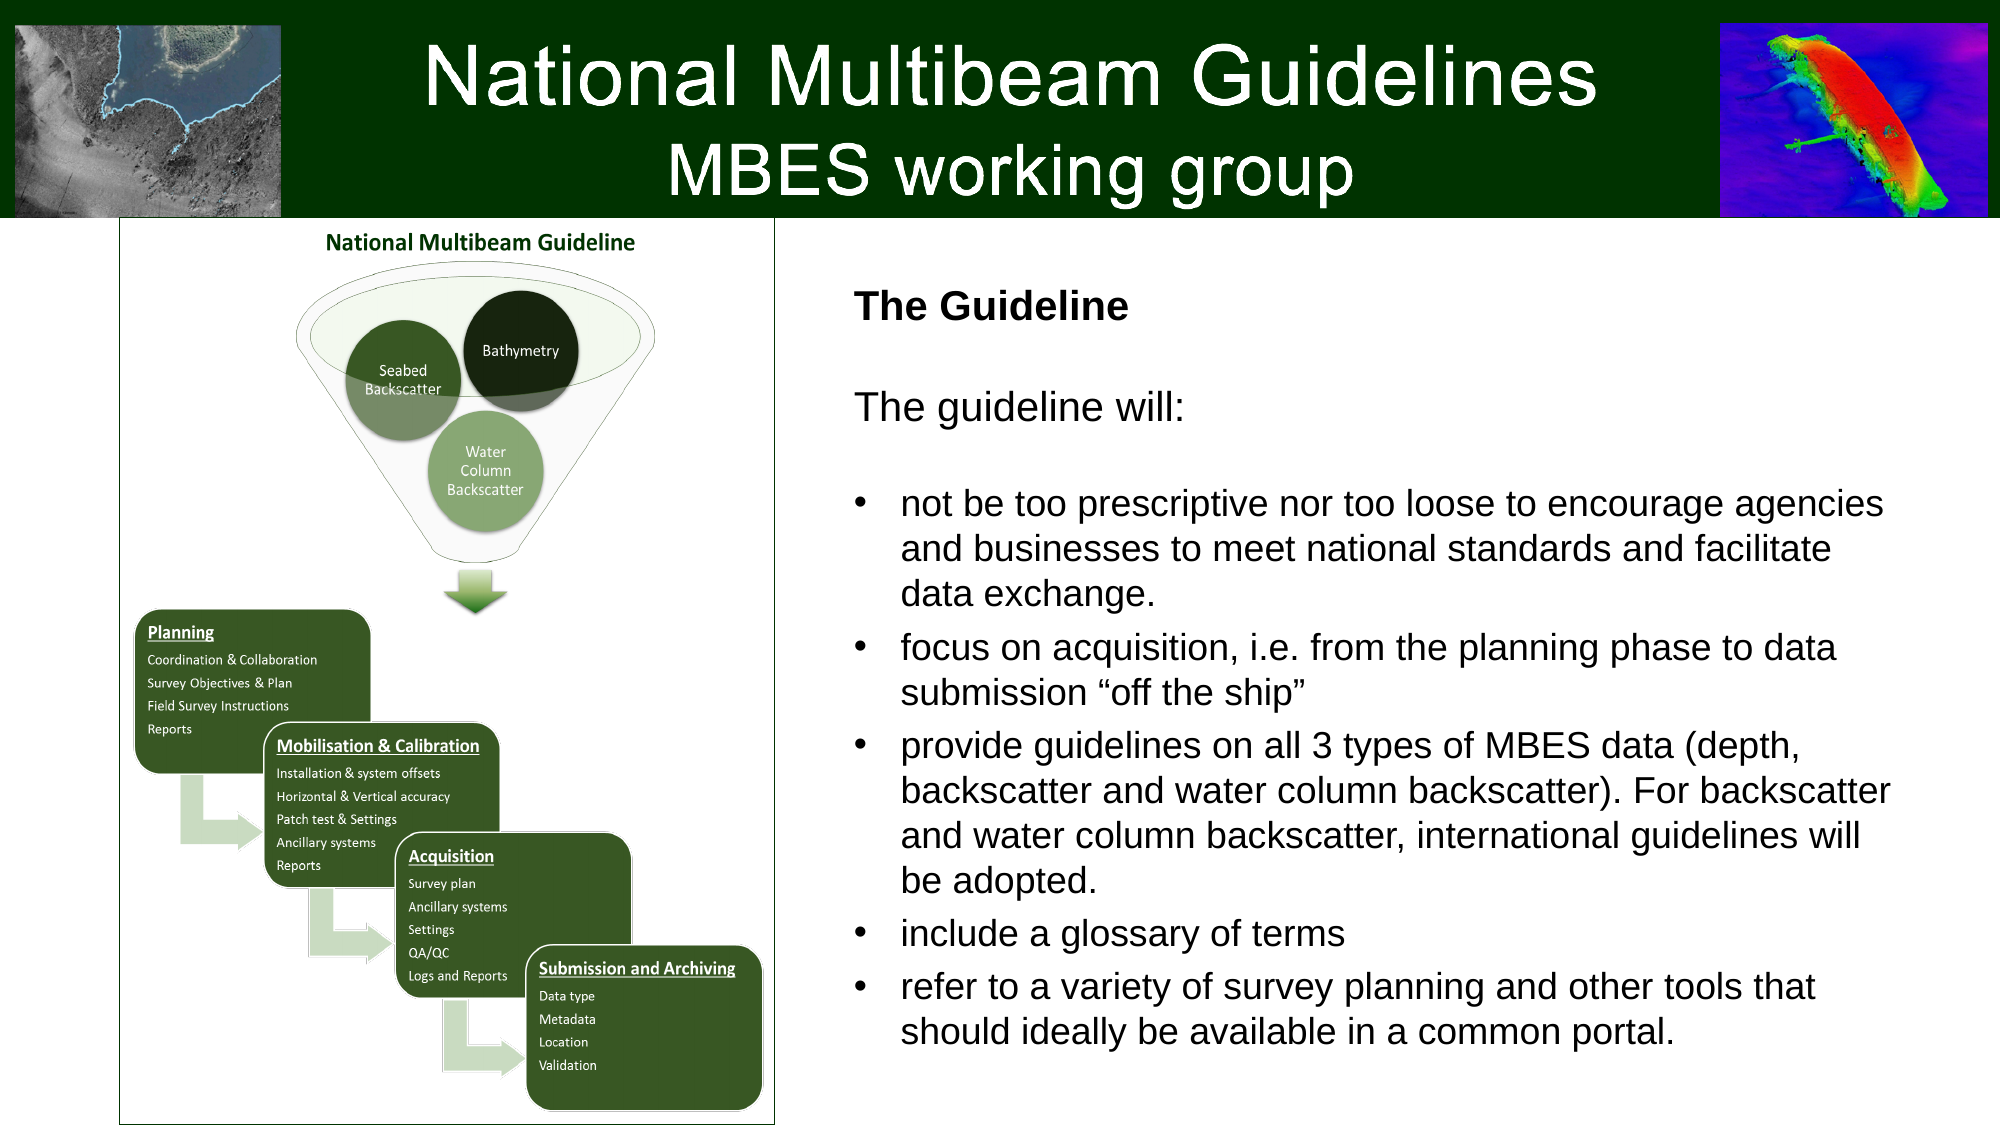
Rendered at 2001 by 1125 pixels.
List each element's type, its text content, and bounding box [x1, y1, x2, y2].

text_box The Guideline The guideline will: not be too prescriptive nor too loose to encourage agencies and businesses to meet national standards and facilitate data exchange. focus on acquisition, i.e. from the planning phase to data submission “off the ship” provide guidelines on all 3 types of MBES data (depth, backscatter and water column backscatter). For backscatter and water column backscatter, international guidelines will be adopted. include a glossary of terms refer to a variety of survey planning and other tools that should ideally be available in a common portal. [839, 271, 1927, 1119]
picture [0, 0, 2000, 1125]
